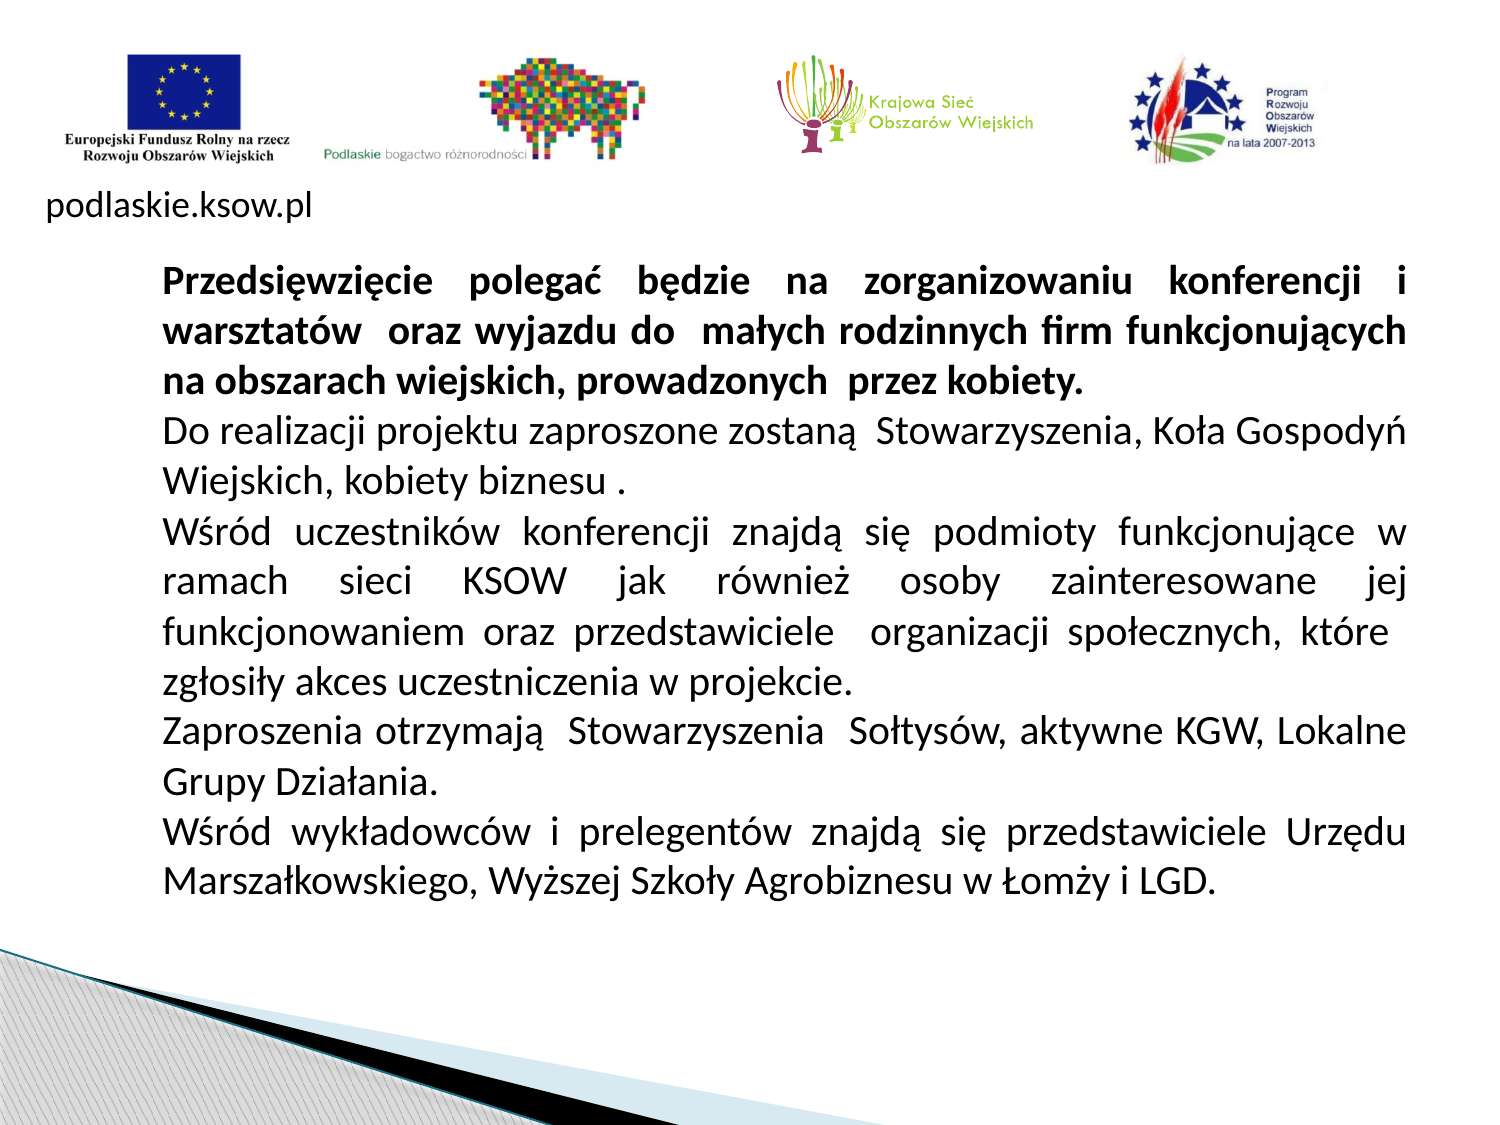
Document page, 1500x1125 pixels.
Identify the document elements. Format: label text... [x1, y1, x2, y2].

text_box podlaskie.ksow.pl [30, 172, 329, 233]
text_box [776, 54, 1034, 155]
text_box Przedsięwzięcie polegać będzie na zorganizowaniu konferencji i warsztatów oraz wyjazdu do małych rodzinnych firm funkcjonujących na obszarach wiejskich, prowadzonych przez kobiety. Do realizacji projektu zaproszone zostaną Stowarzyszenia, Koła Gospodyń Wiejskich, kobiety biznesu . Wśród uczestników konferencji znajdą się podmioty funkcjonujące w ramach sieci KSOW jak również osoby zainteresowane jej funkcjonowaniem oraz przedstawiciele organizacji społecznych, które zgłosiły akces uczestniczenia w projekcie. Zaproszenia otrzymają Stowarzyszenia Sołtysów, aktywne KGW, Lokalne Grupy Działania. Wśród wykładowców i prelegentów znajdą się przedstawiciele Urzędu Marszałkowskiego, Wyższej Szkoły Agrobiznesu w Łomży i LGD. [147, 236, 1423, 771]
text_box [794, 243, 850, 304]
picture [1119, 53, 1330, 166]
text_box [74, 45, 1425, 233]
picture [64, 54, 290, 164]
picture [324, 47, 656, 172]
